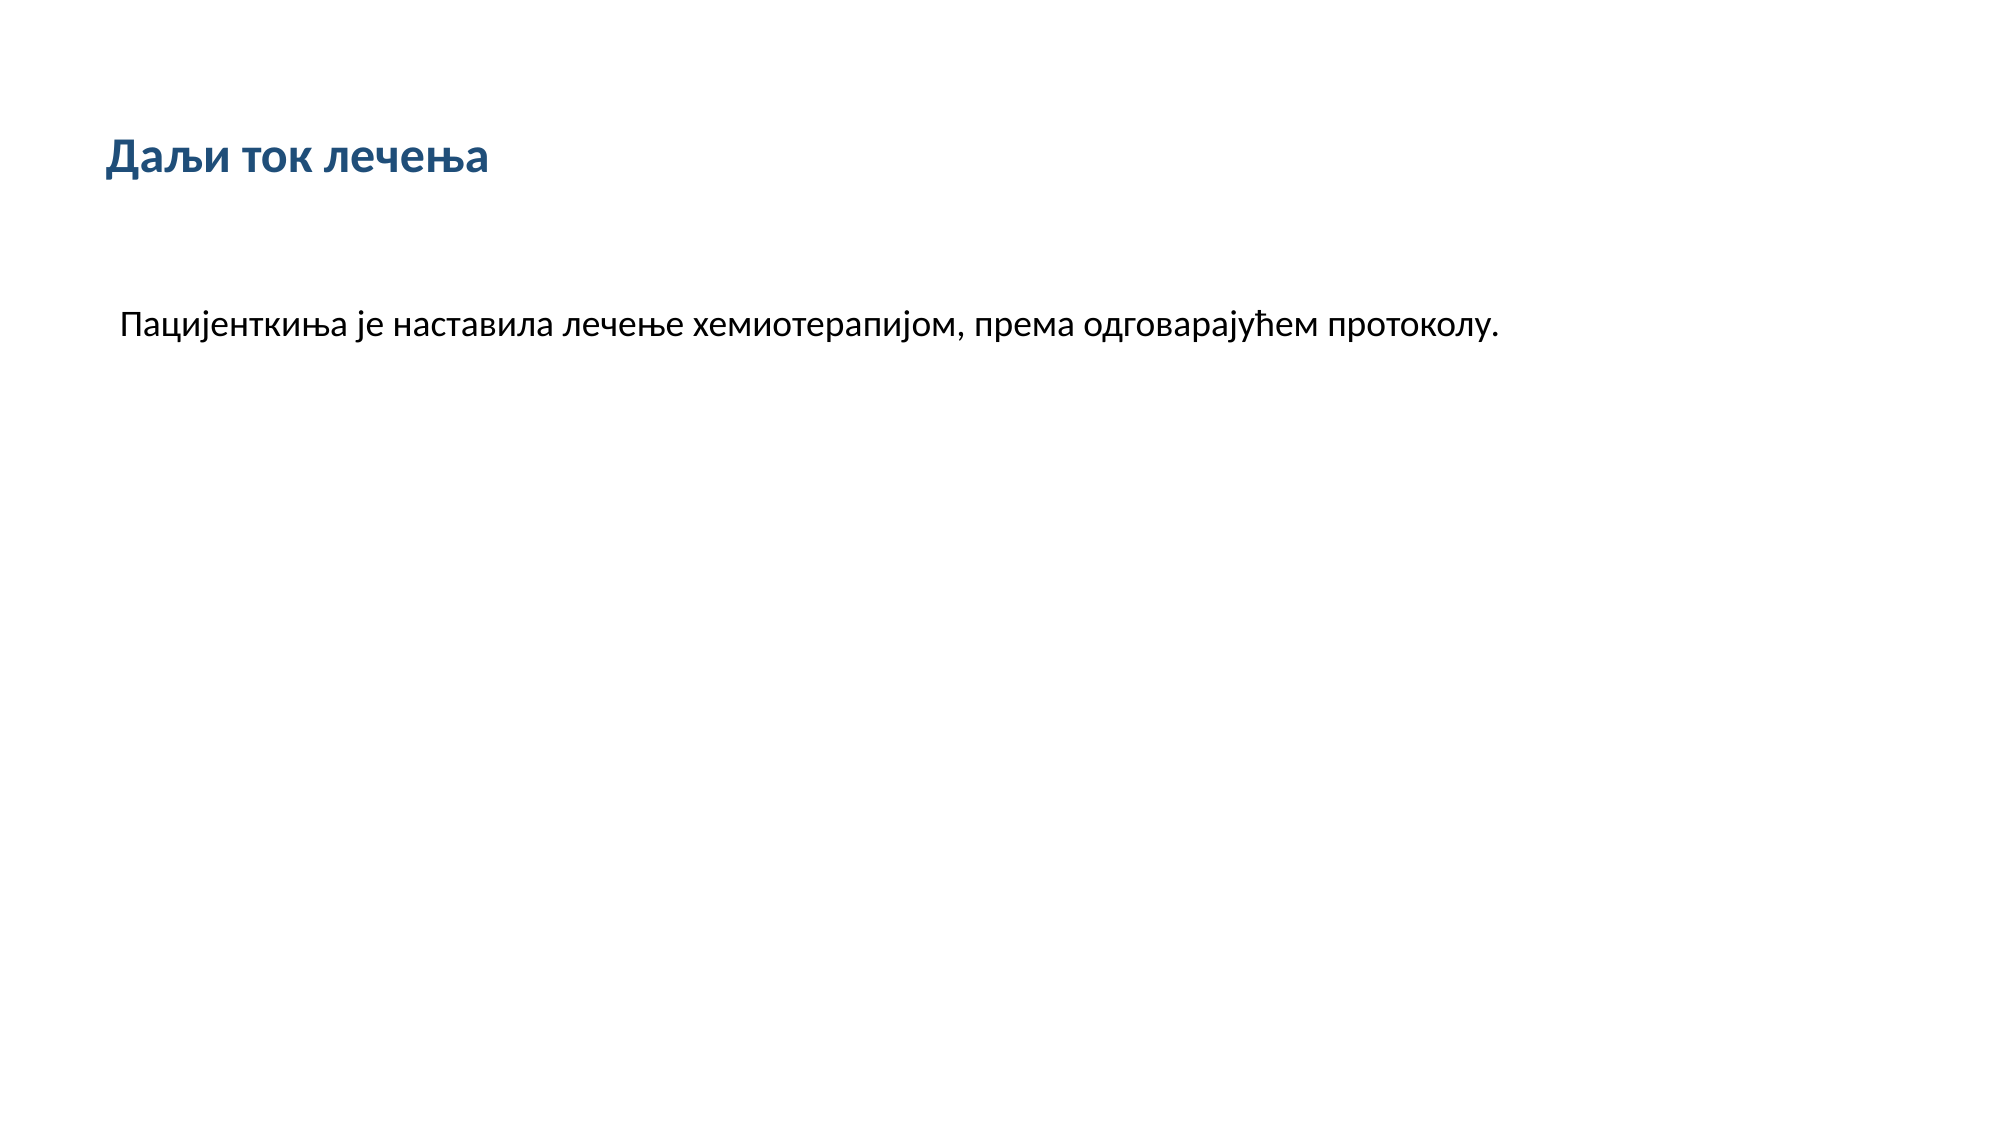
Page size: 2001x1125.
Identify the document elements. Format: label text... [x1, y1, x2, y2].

text_box Даљи ток лечења [91, 115, 505, 190]
text_box Пацијенткиња је наставила лечење хемиотерапијом, према одговарајућем протоколу. [105, 291, 1517, 351]
